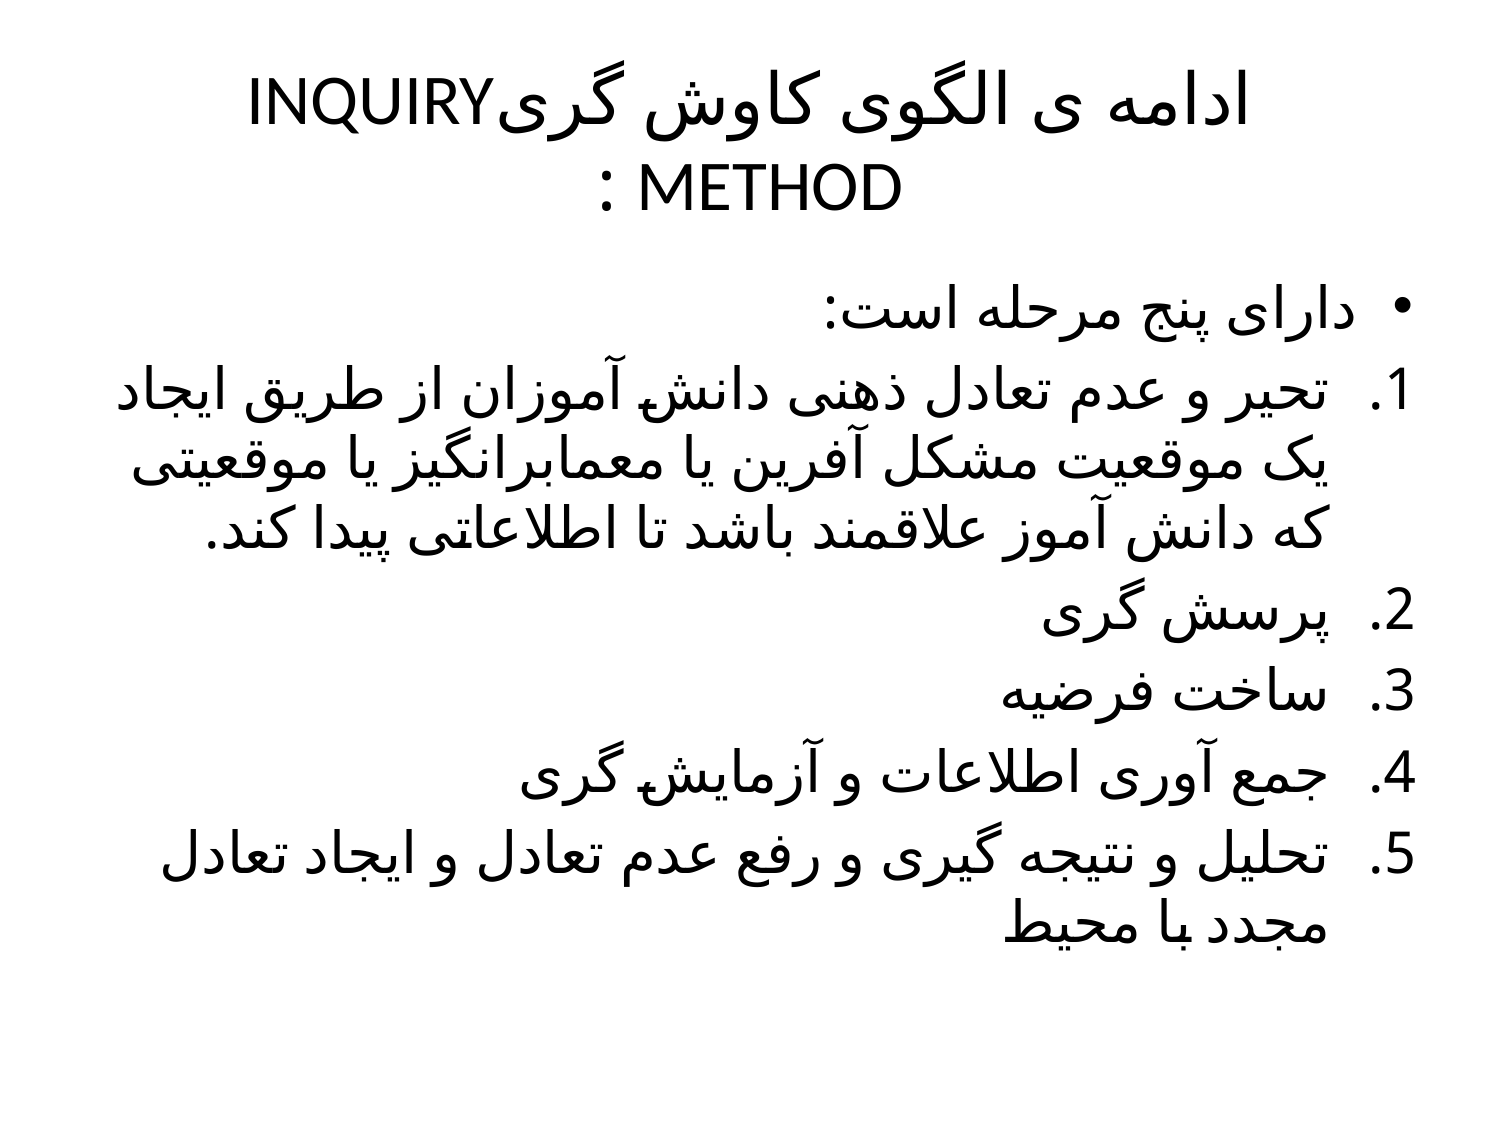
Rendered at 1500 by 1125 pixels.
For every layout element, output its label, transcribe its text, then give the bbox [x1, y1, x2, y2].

list دارای پنج مرحله است: تحیر و عدم تعادل ذهنی دانش آموزان از طریق ایجاد یک موقعیت مشکل آفرین یا معمابرانگیز یا موقعیتی که دانش آموز علاقمند باشد تا اطلاعاتی پیدا کند. پرسش گری ساخت فرضیه جمع آوری اطلاعات و آزمایش گری تحلیل و نتیجه گیری و رفع عدم تعادل و ایجاد تعادل مجدد با محیط [75, 262, 1425, 1005]
title ادامه ی الگوی کاوش گریINQUIRY METHOD : [75, 45, 1425, 233]
